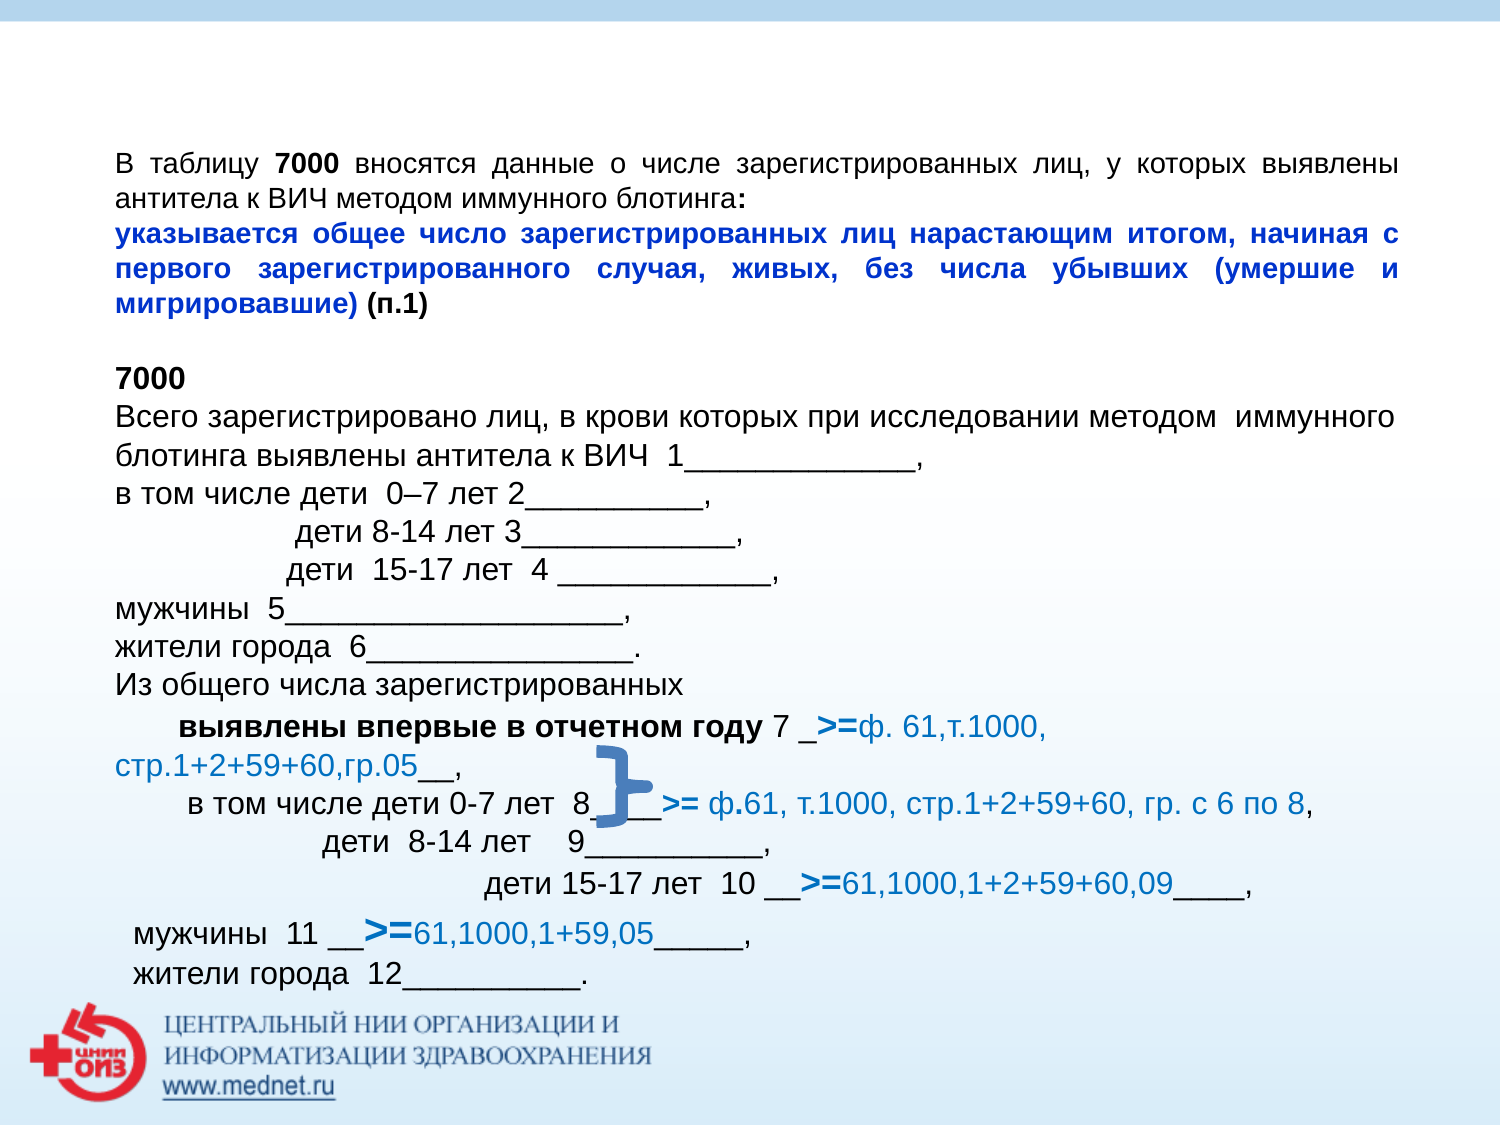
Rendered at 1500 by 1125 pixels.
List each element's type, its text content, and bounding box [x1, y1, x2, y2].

picture [0, 0, 1500, 1125]
text_box В таблицу 7000 вносятся данные о числе зарегистрированных лиц, у которых выявлены антитела к ВИЧ методом иммунного блотинга: указывается общее число зарегистрированных лиц нарастающим итогом, начиная с первого зарегистрированного случая, живых, без числа убывших (умершие и мигрировавшие) (п.1) 7000 Всего зарегистрировано лиц, в крови которых при исследовании методом иммунного блотинга выявлены антитела к ВИЧ 1_____________, в том числе дети 0–7 лет 2__________, дети 8-14 лет 3____________, дети 15-17 лет 4 ____________, мужчины 5___________________, жители города 6_______________. Из общего числа зарегистрированных выявлены впервые в отчетном году 7 _>=ф. 61,т.1000, стр.1+2+59+60,гр.05__, в том числе дети 0-7 лет 8____>= ф.61, т.1000, стр.1+2+59+60, гр. с 6 по 8, дети 8-14 лет 9__________, дети 15-17 лет 10 __>=61,1000,1+2+59+60,09____, мужчины 11 __>=61,1000,1+59,05_____, жители города 12__________. [100, 137, 1416, 999]
text_box [596, 750, 648, 823]
